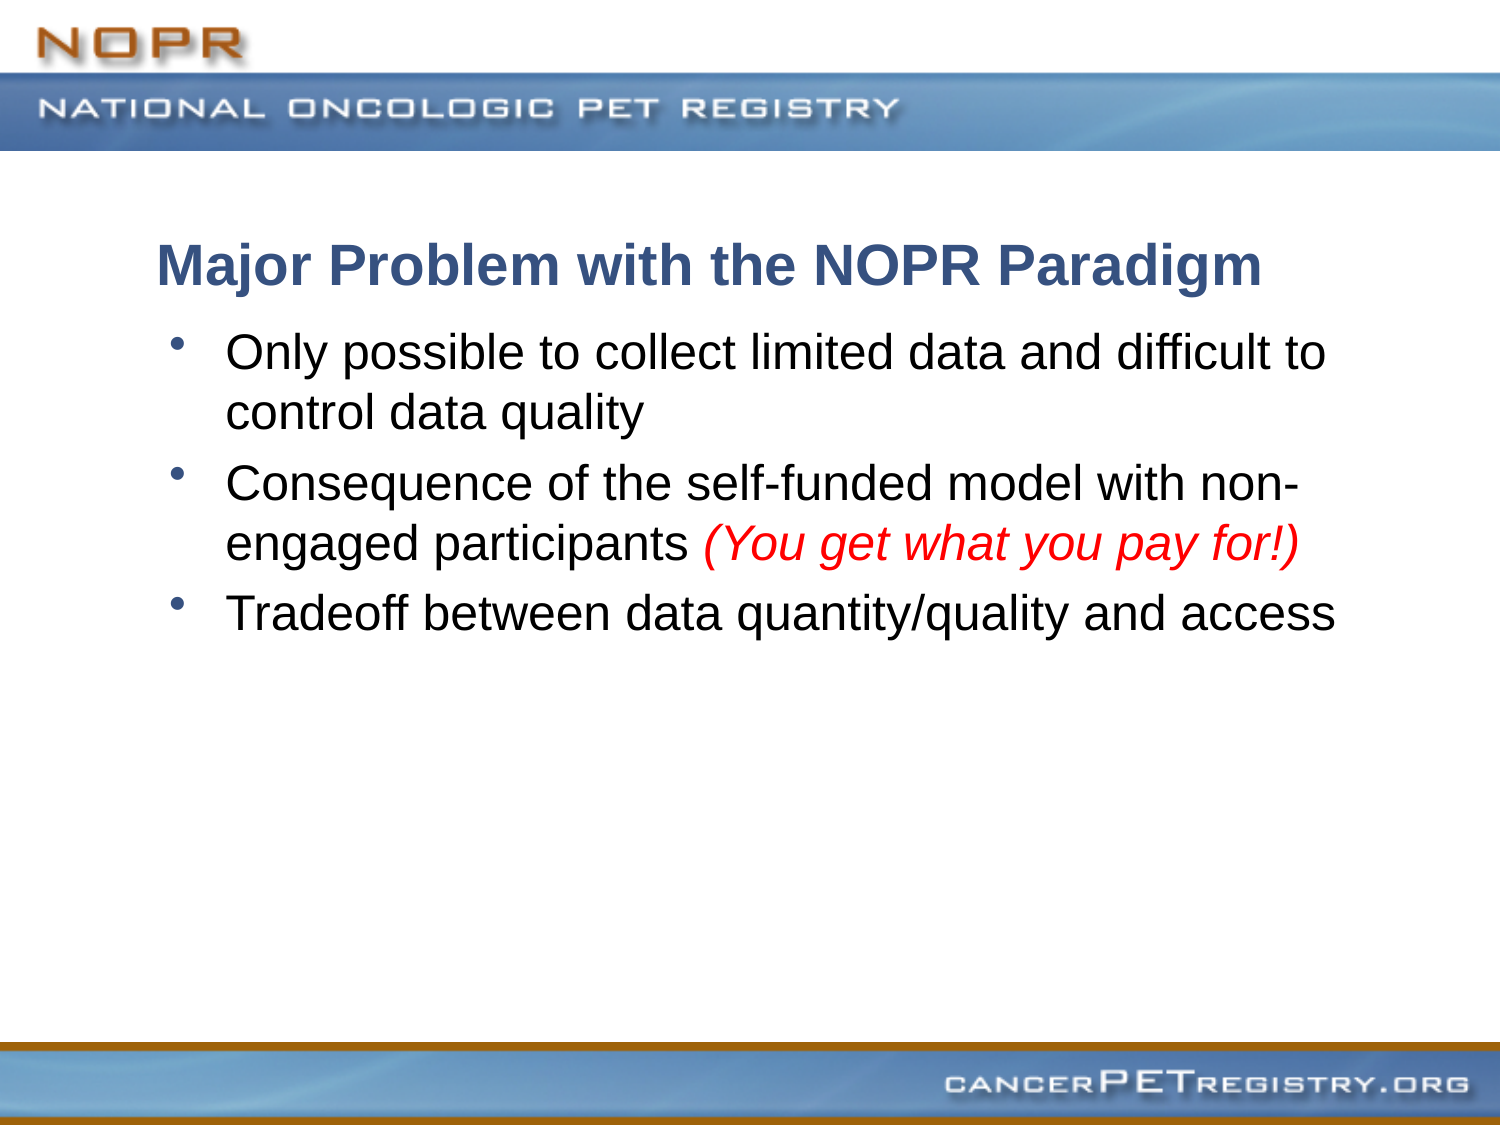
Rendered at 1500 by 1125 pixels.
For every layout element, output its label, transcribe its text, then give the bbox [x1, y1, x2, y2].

title Major Problem with the NOPR Paradigm [141, 212, 1363, 313]
list Only possible to collect limited data and difficult to control data quality Consequence of the self-funded model with non-engaged participants (You get what you pay for!) Tradeoff between data quantity/quality and access [153, 312, 1442, 888]
picture [0, 1042, 1500, 1125]
picture [0, 24, 1500, 151]
